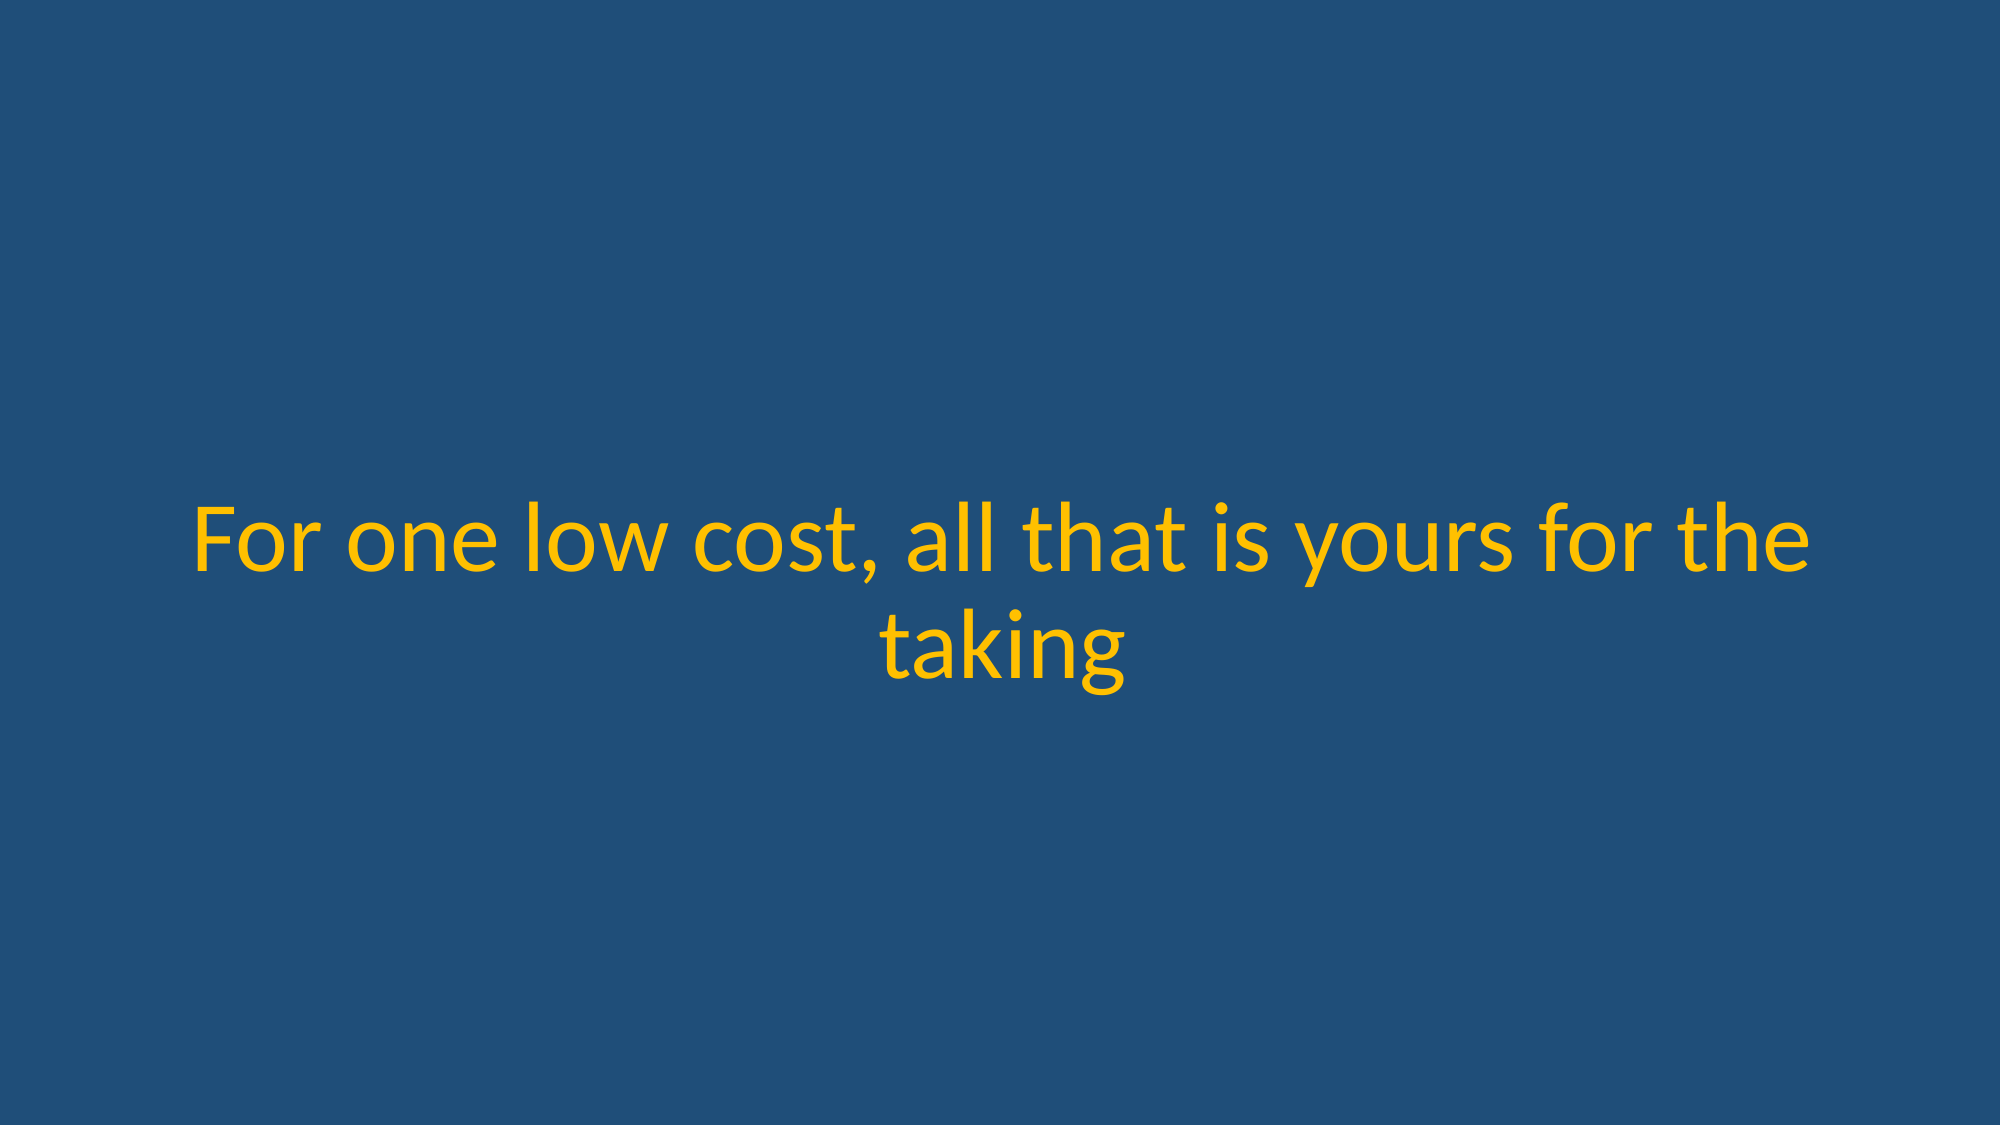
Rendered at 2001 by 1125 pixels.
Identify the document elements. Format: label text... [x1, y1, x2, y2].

list For one low cost, all that is yours for the taking [140, 348, 1866, 958]
